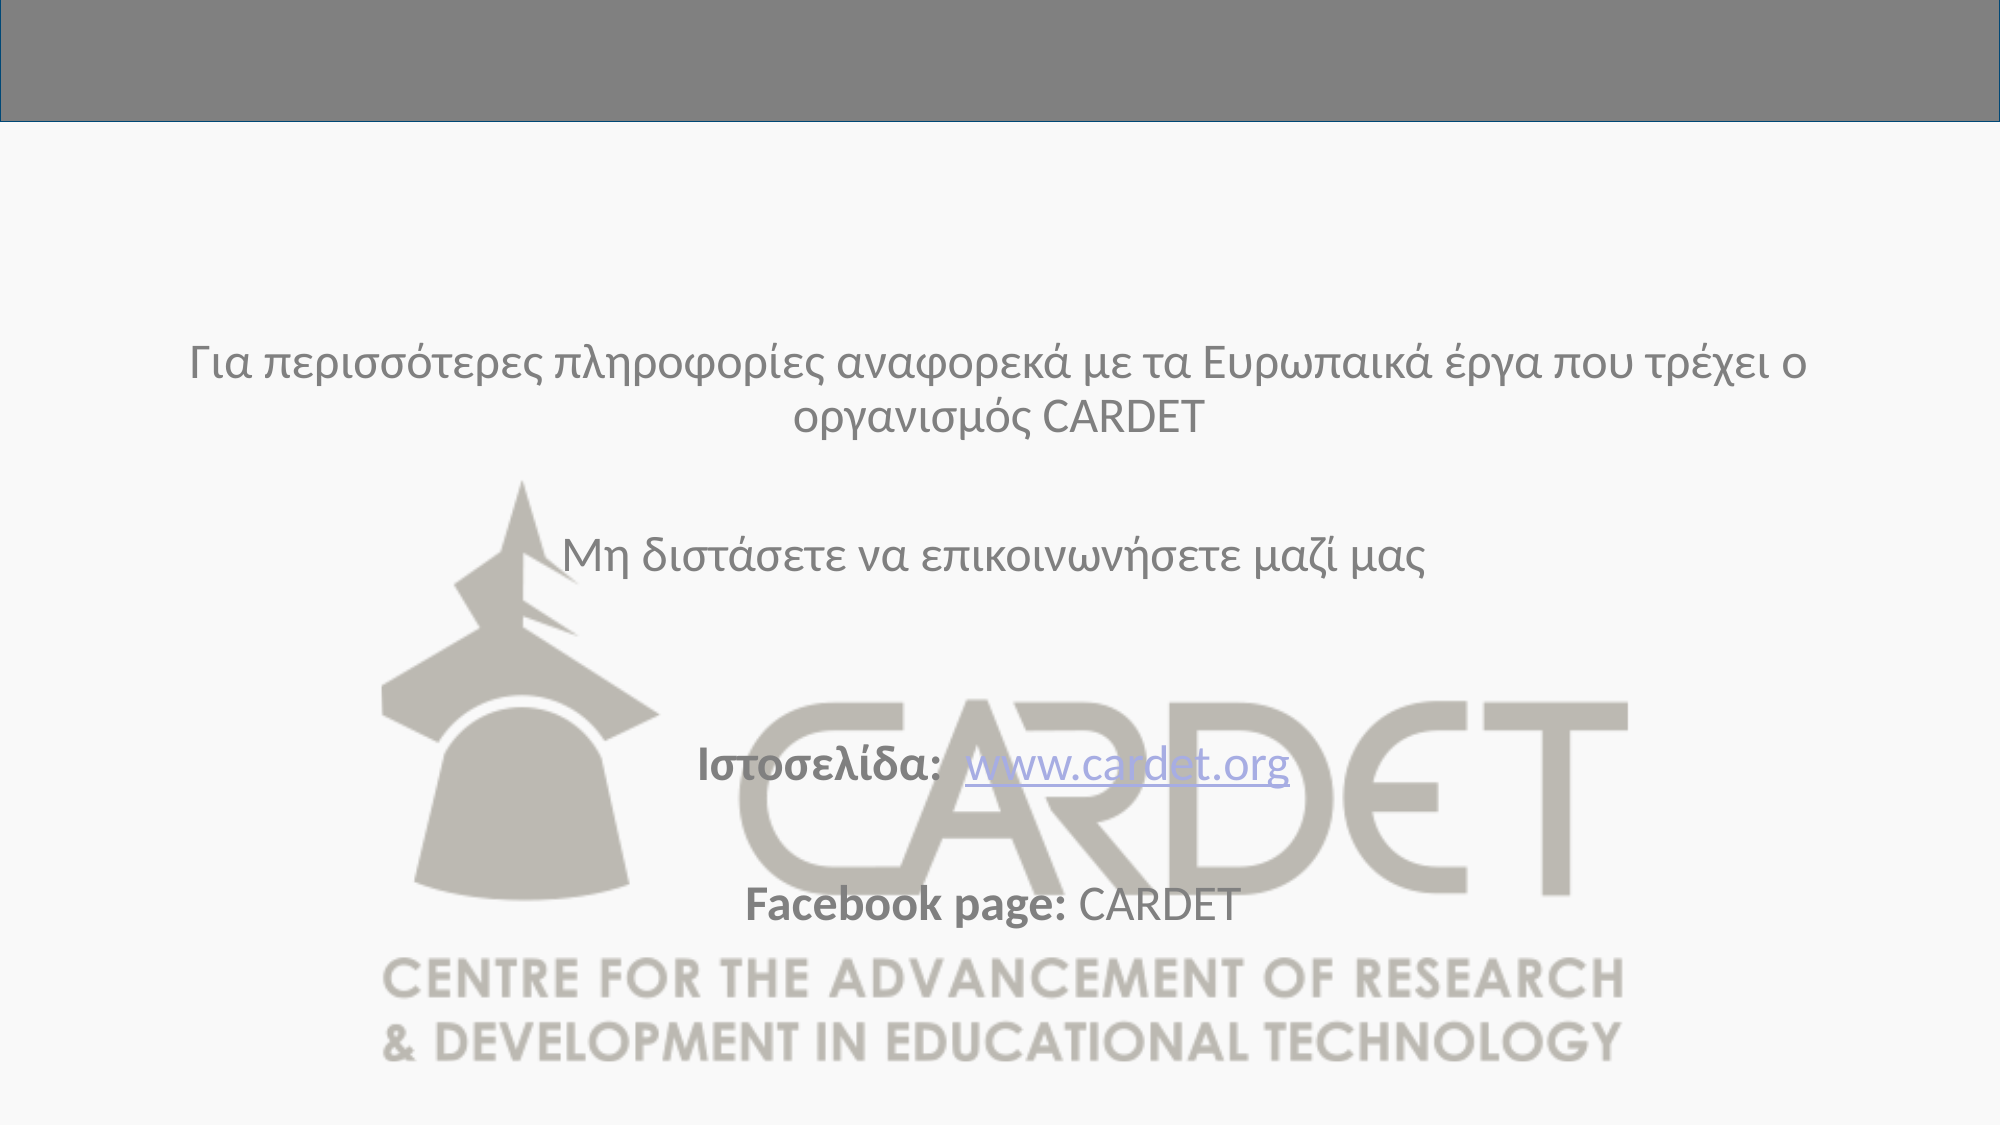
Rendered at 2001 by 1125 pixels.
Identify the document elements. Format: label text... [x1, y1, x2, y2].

list Για περισσότερες πληροφορίες αναφορεκά με τα Ευρωπαικά έργα που τρέχει ο οργανισμός CARDET Μη διστάσετε να επικοινωνήσετε μαζί μας Ιστοσελίδα: www.cardet.org Facebook page: CARDET [60, 252, 1938, 1080]
picture [340, 445, 1658, 1102]
